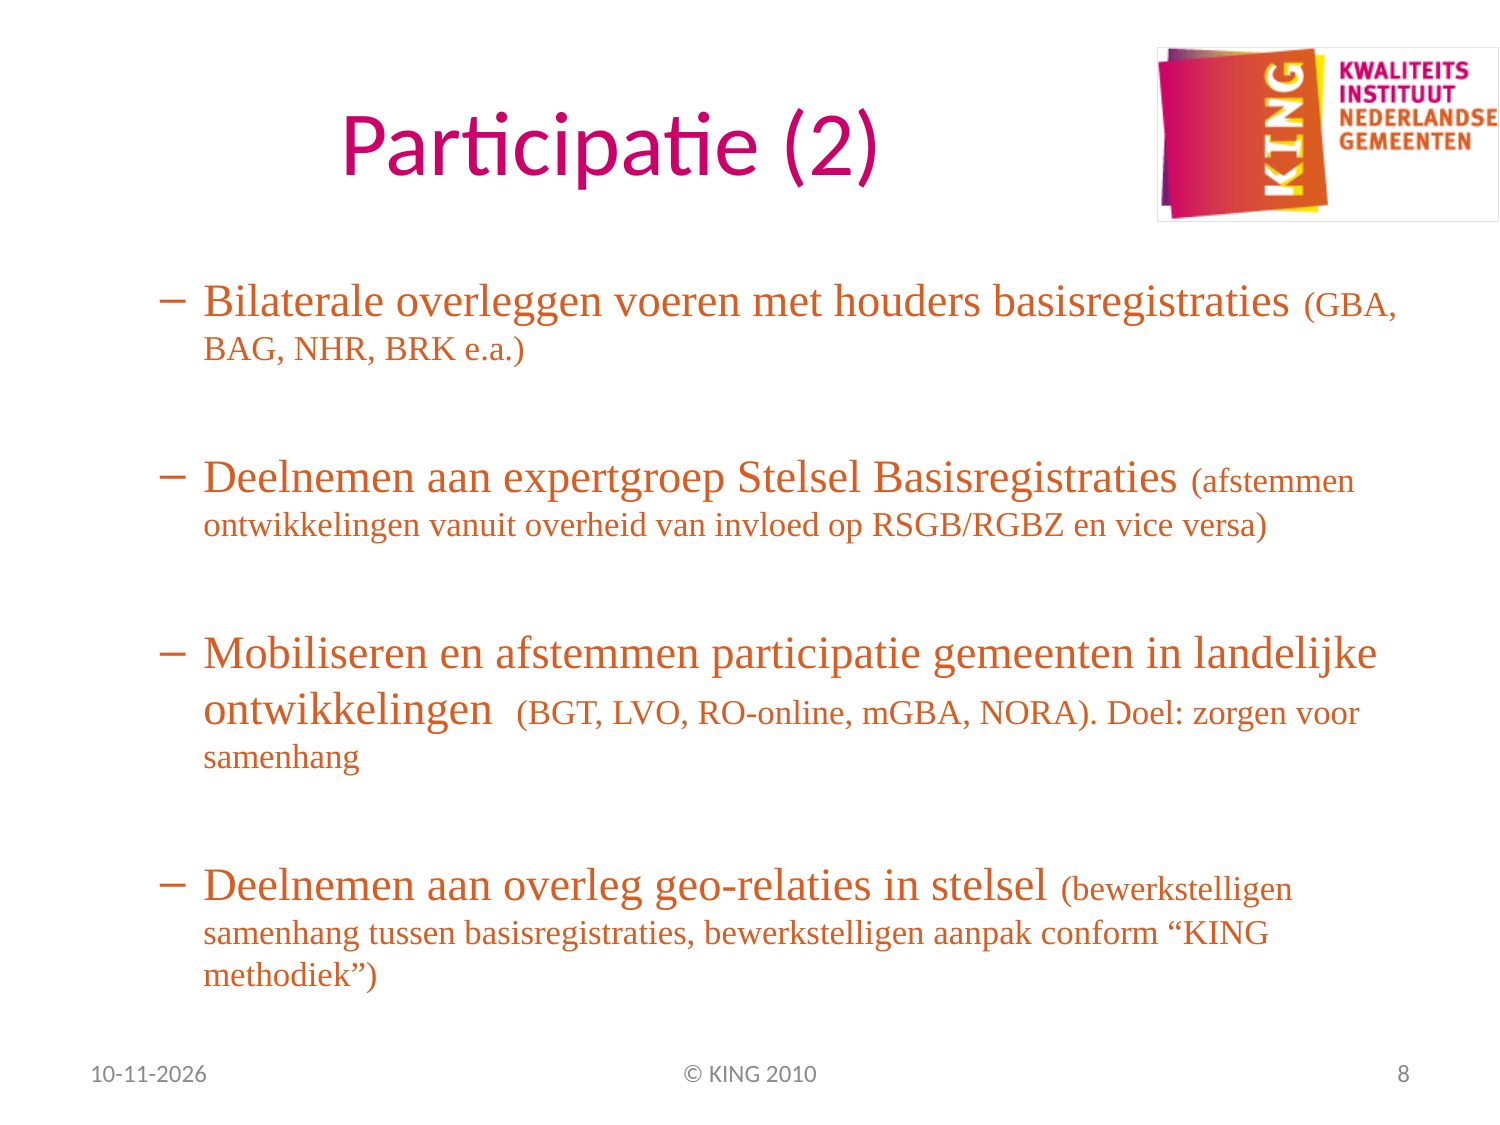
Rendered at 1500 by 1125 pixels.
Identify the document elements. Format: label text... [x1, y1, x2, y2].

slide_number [75, 1042, 425, 1103]
footer © KING 2010 [512, 1042, 988, 1103]
picture [1156, 46, 1500, 223]
title Participatie (2) [75, 45, 1149, 233]
slide_number 8 [1074, 1042, 1425, 1103]
list Bilaterale overleggen voeren met houders basisregistraties (GBA, BAG, NHR, BRK e.a.) Deelnemen aan expertgroep Stelsel Basisregistraties (afstemmen ontwikkelingen vanuit overheid van invloed op RSGB/RGBZ en vice versa) Mobiliseren en afstemmen participatie gemeenten in landelijke ontwikkelingen (BGT, LVO, RO-online, mGBA, NORA). Doel: zorgen voor samenhang Deelnemen aan overleg geo-relaties in stelsel (bewerkstelligen samenhang tussen basisregistraties, bewerkstelligen aanpak conform “KING methodiek”) [75, 262, 1425, 1005]
